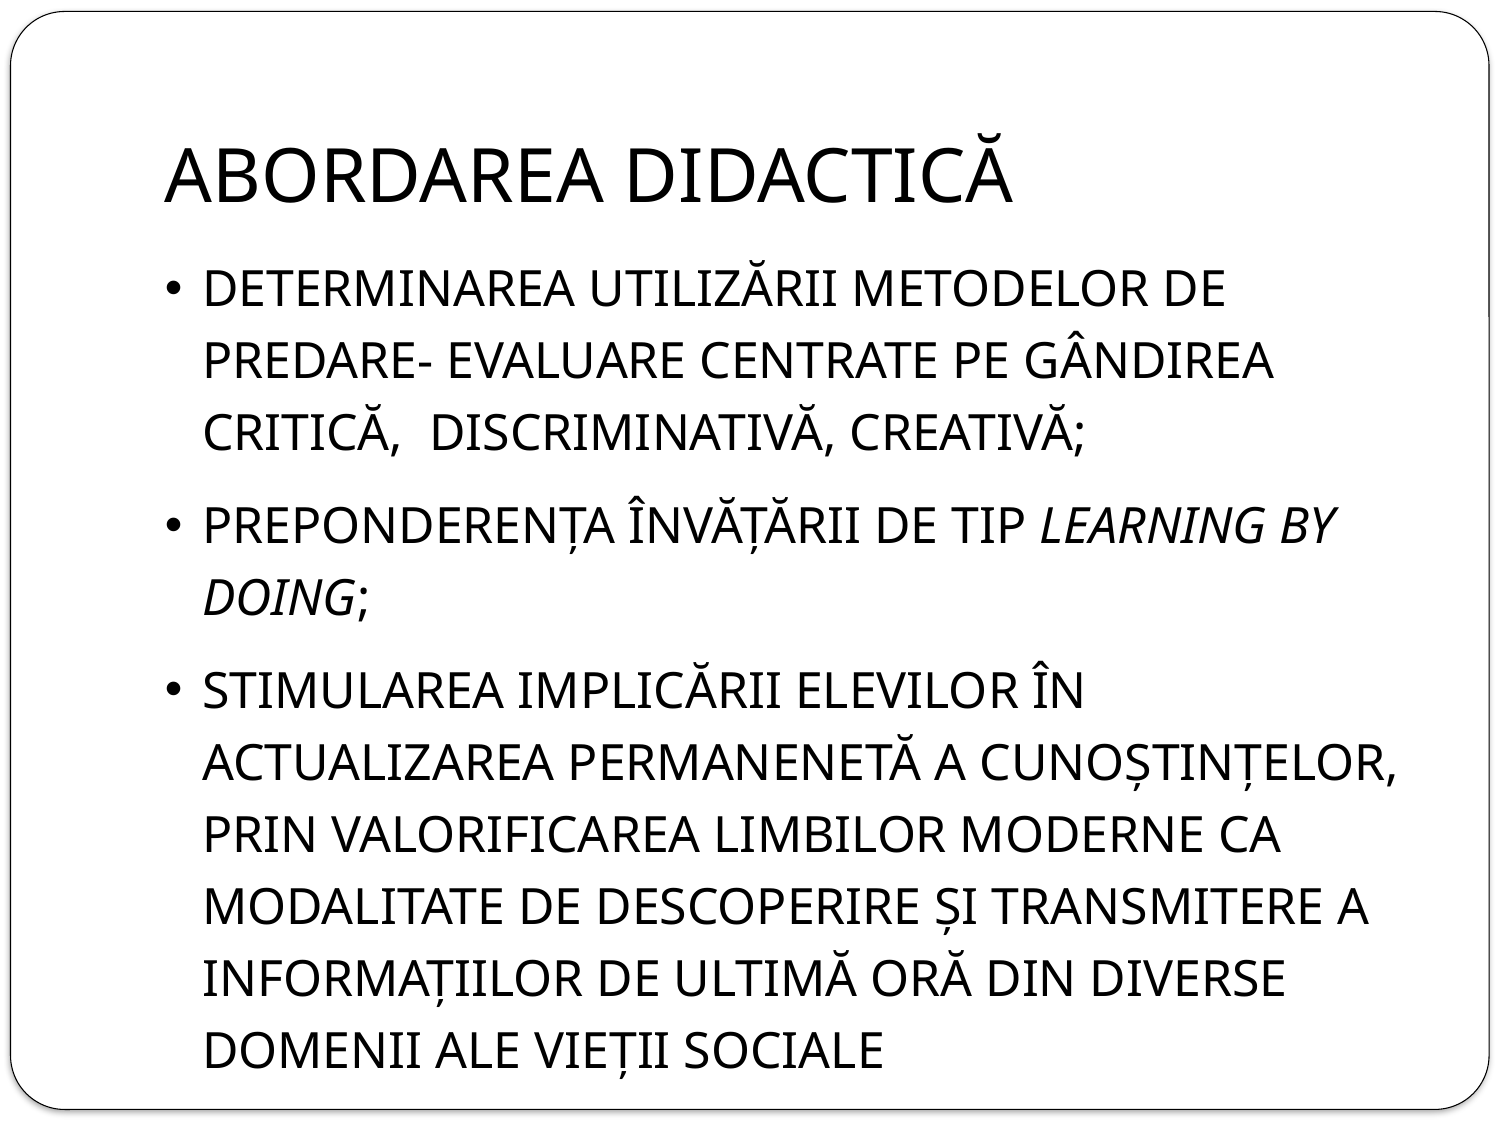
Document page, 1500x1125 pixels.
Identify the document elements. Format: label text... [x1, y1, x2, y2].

title Abordarea didactică [150, 45, 1425, 233]
list Determinarea utilizării metodelor de predare- evaluare centrate pe gândirea critică, discriminativă, creativă; Preponderența învățării de tip Learning by doing; Stimularea implicării elevilor în actualizarea permanenetă a cunoștințelor, prin valorificarea limbilor moderne ca modalitate de descoperire și transmitere a informațiilor de ultimă oră din diverse domenii ale vieții sociale [150, 237, 1425, 988]
